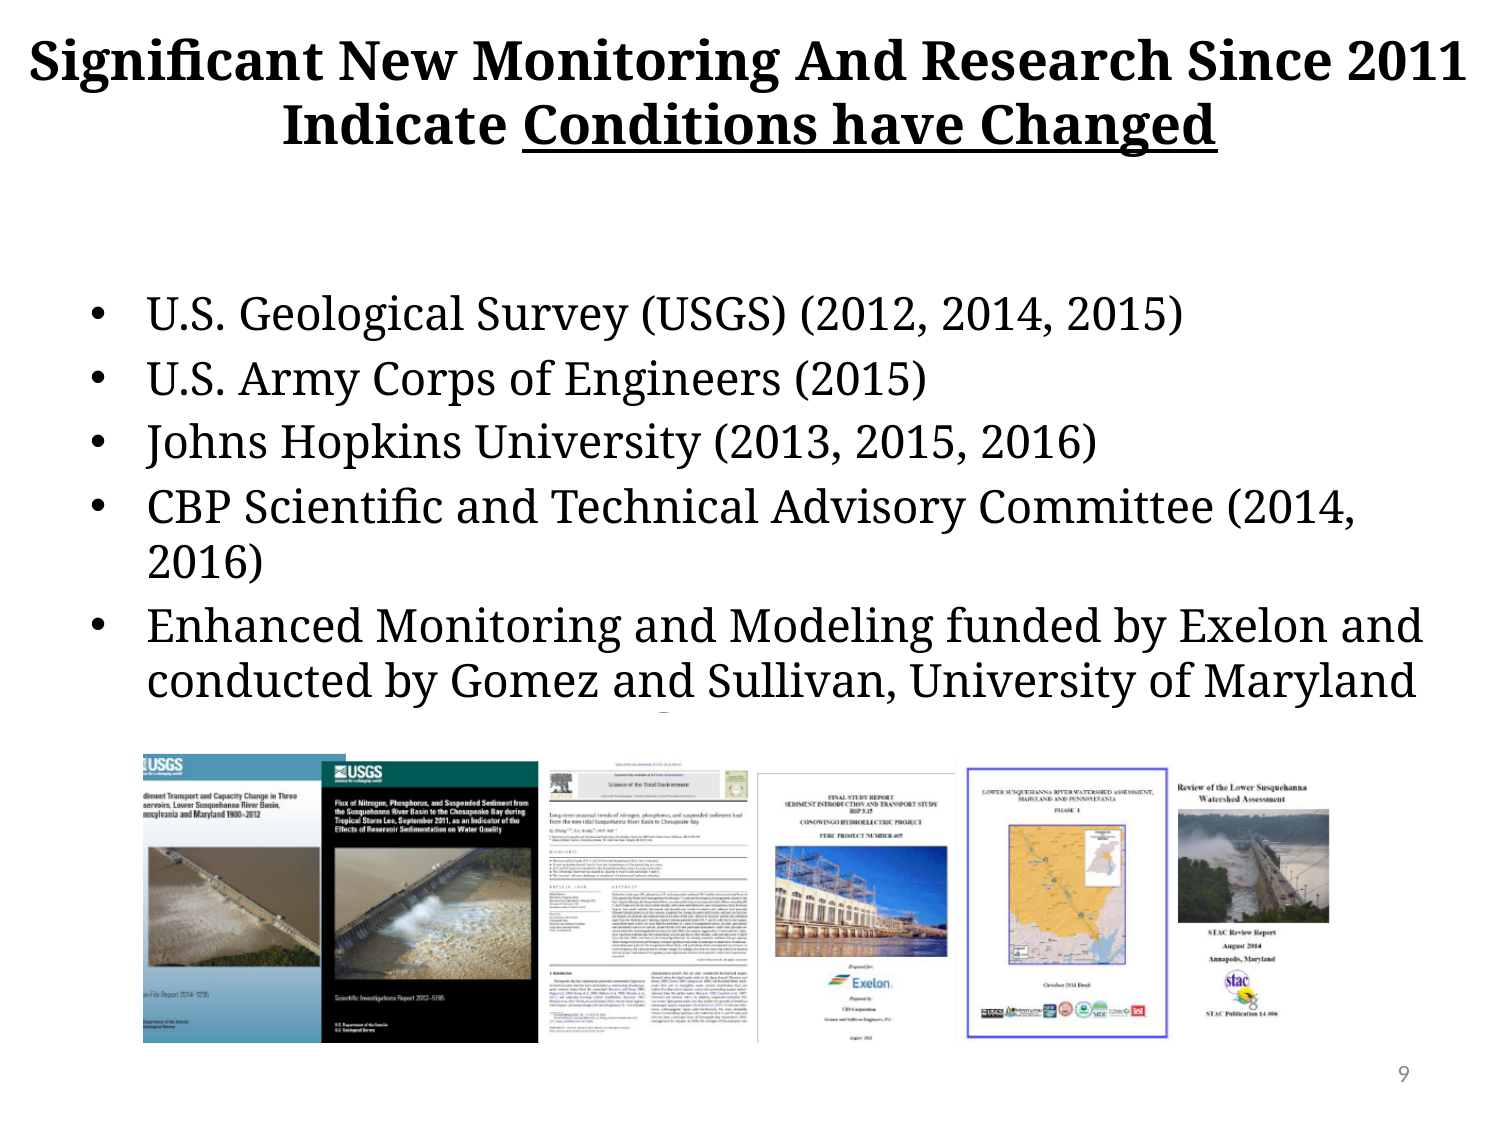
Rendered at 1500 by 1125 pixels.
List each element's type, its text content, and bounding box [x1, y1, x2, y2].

picture [105, 712, 1330, 1043]
list U.S. Geological Survey (USGS) (2012, 2014, 2015) U.S. Army Corps of Engineers (2015) Johns Hopkins University (2013, 2015, 2016) CBP Scientific and Technical Advisory Committee (2014, 2016) Enhanced Monitoring and Modeling funded by Exelon and conducted by Gomez and Sullivan, University of Maryland and USGS (2014-2016) [75, 277, 1466, 793]
slide_number 9 [1074, 1042, 1425, 1103]
title Significant New Monitoring And Research Since 2011 Indicate Conditions have Changed [0, 29, 1500, 217]
